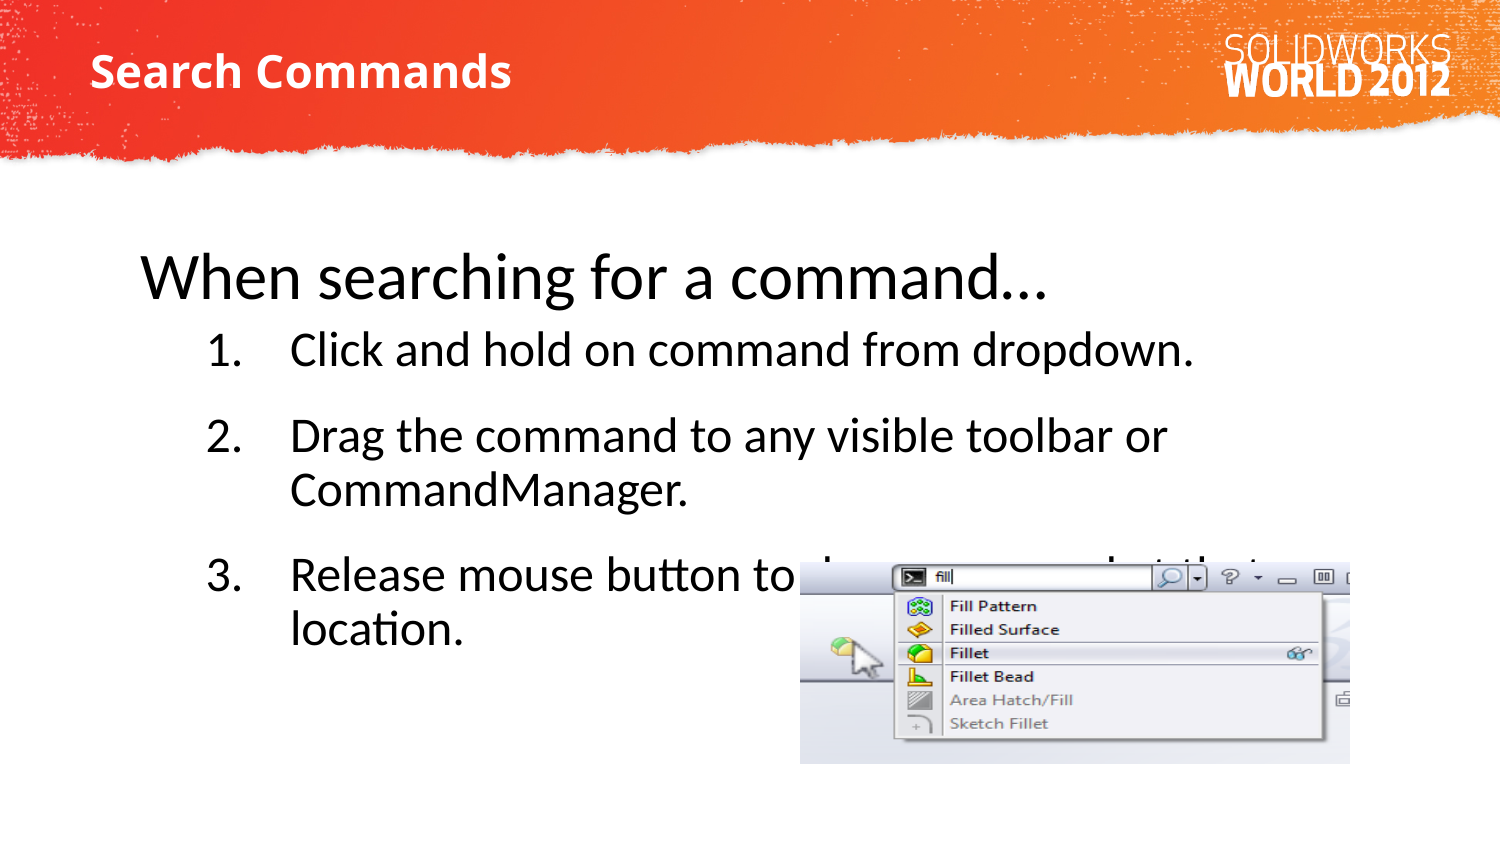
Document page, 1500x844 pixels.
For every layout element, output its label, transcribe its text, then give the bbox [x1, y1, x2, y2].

picture [0, 0, 1500, 844]
text_box Search Commands [74, 0, 1338, 141]
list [799, 562, 1351, 765]
list When searching for a command… Click and hold on command from dropdown. Drag the command to any visible toolbar or CommandManager. Release mouse button to drop command at that location. [125, 234, 1388, 732]
